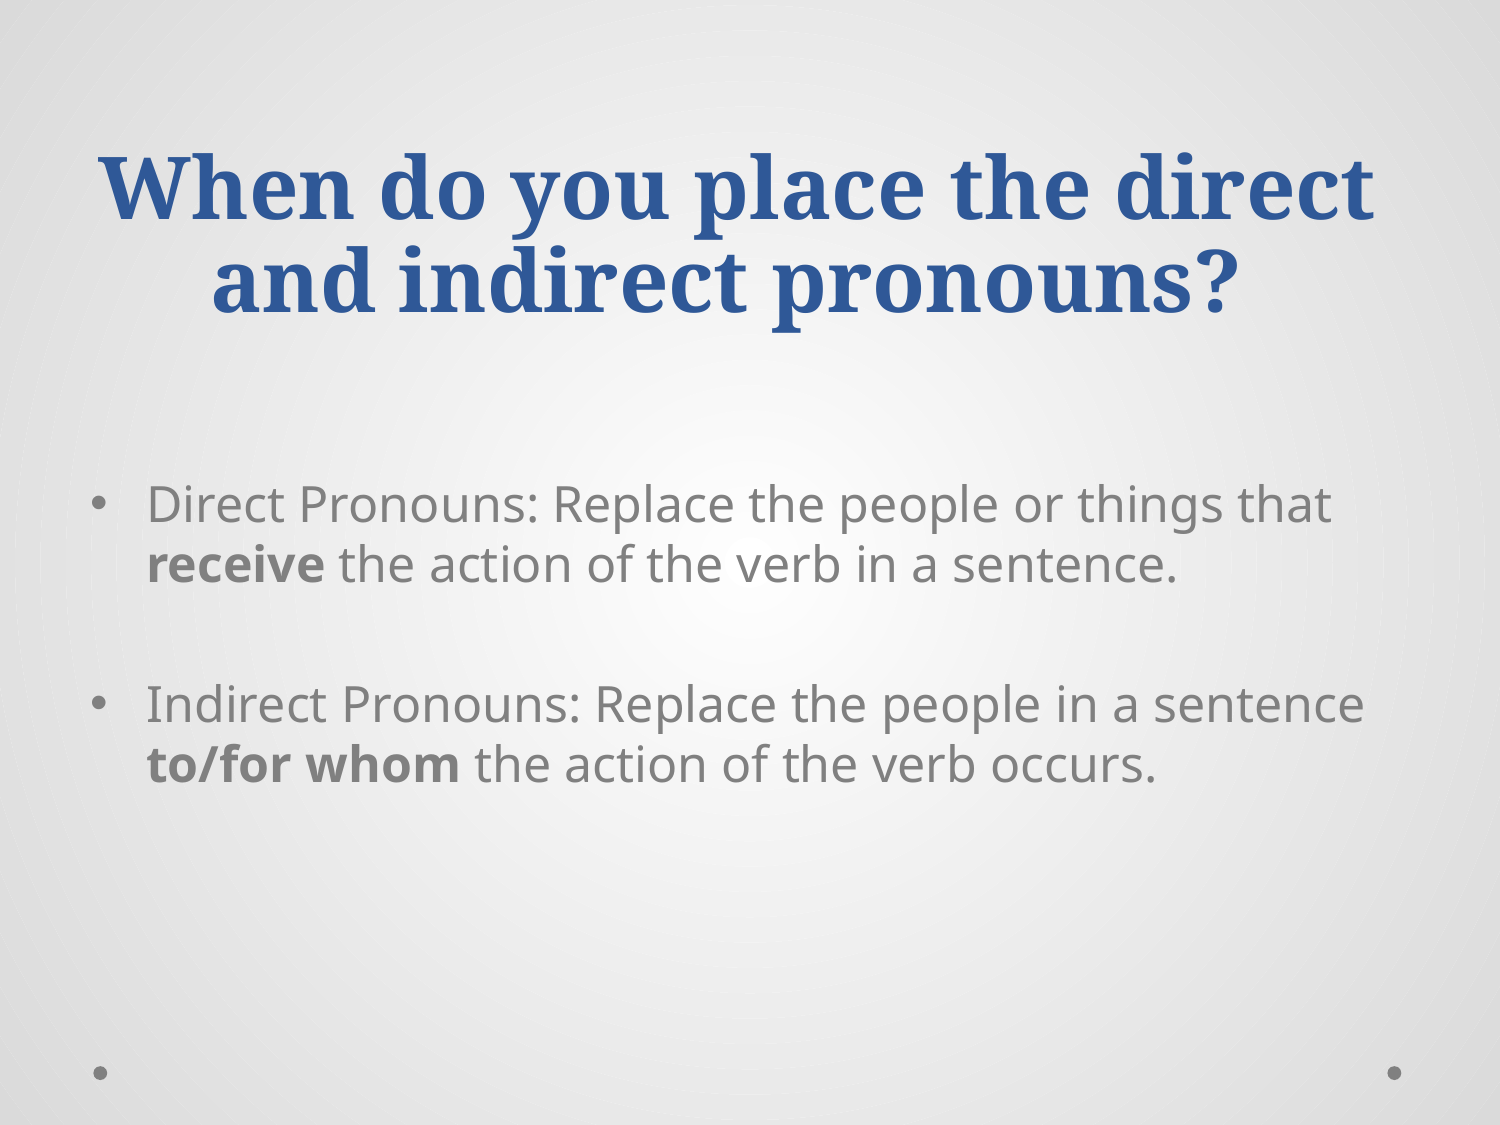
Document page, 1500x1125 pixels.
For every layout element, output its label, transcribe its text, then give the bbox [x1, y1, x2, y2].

list Direct Pronouns: Replace the people or things that receive the action of the verb in a sentence. Indirect Pronouns: Replace the people in a sentence to/for whom the action of the verb occurs. [75, 324, 1425, 1068]
title When do you place the direct and indirect pronouns? [62, 75, 1413, 338]
